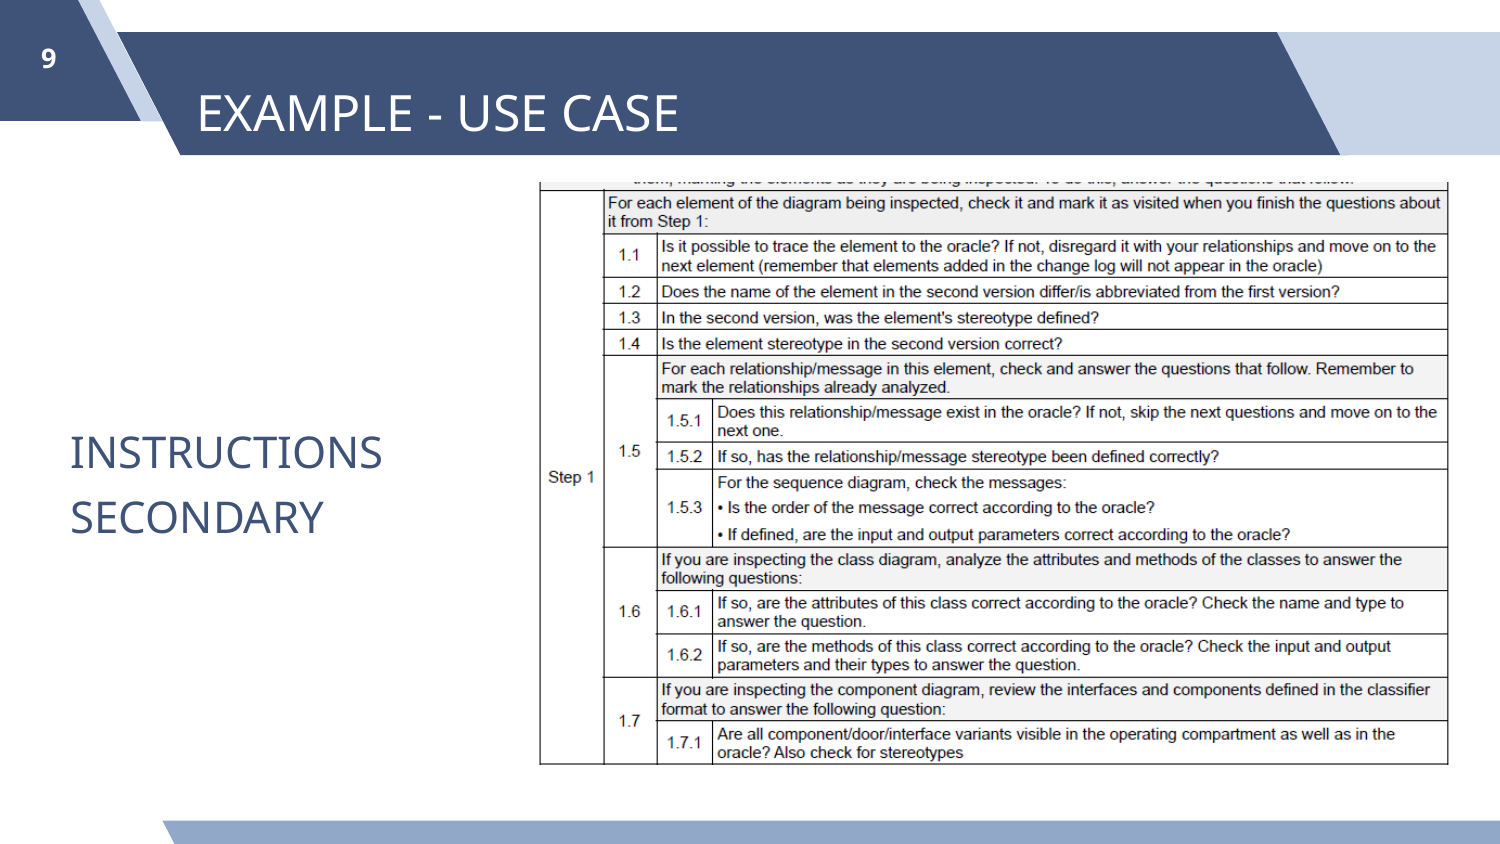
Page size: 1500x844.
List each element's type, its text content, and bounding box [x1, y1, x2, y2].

list INSTRUCTIONS SECONDARY [55, 202, 403, 765]
title EXAMPLE - USE CASE [181, 45, 1285, 169]
slide_number ‹#› [0, 0, 98, 121]
picture [532, 182, 1456, 766]
